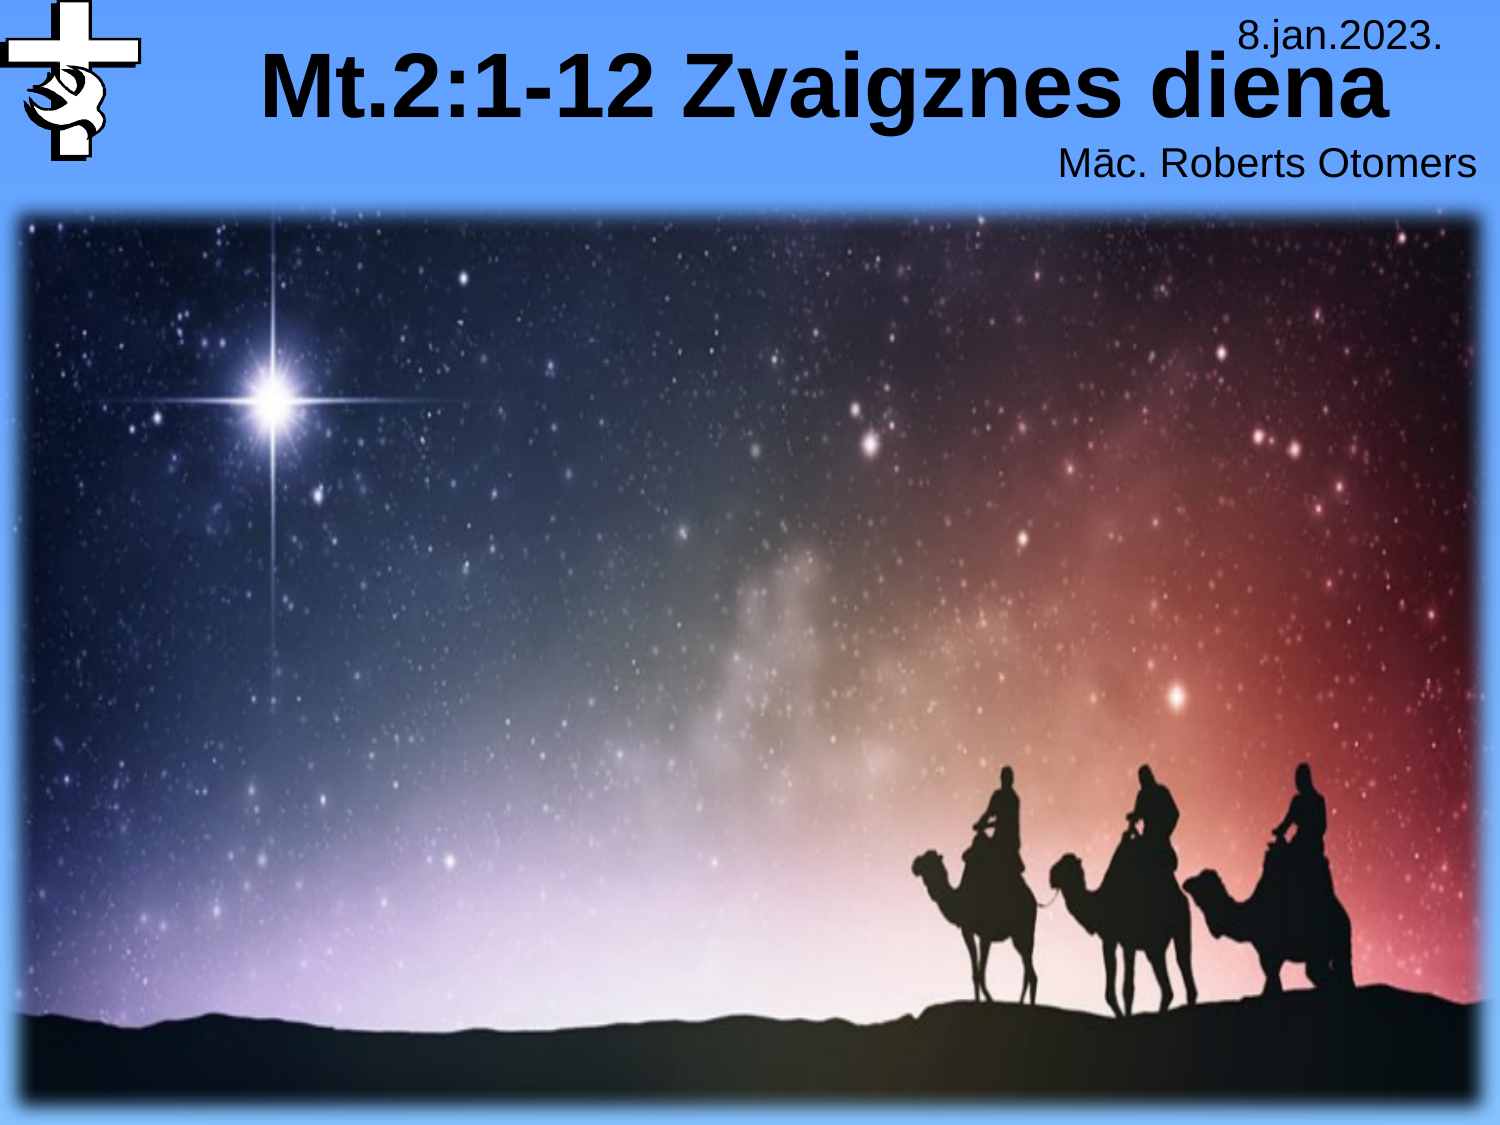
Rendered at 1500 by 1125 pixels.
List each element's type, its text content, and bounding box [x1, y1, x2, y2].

picture [0, 0, 142, 162]
picture [0, 195, 1500, 1125]
text_box Māc. Roberts Otomers [1042, 128, 1500, 194]
text_box [53, 101, 1404, 194]
title Mt.2:1-12 Zvaigznes diena [149, 11, 1500, 128]
text_box 8.jan.2023. [1222, 0, 1500, 65]
